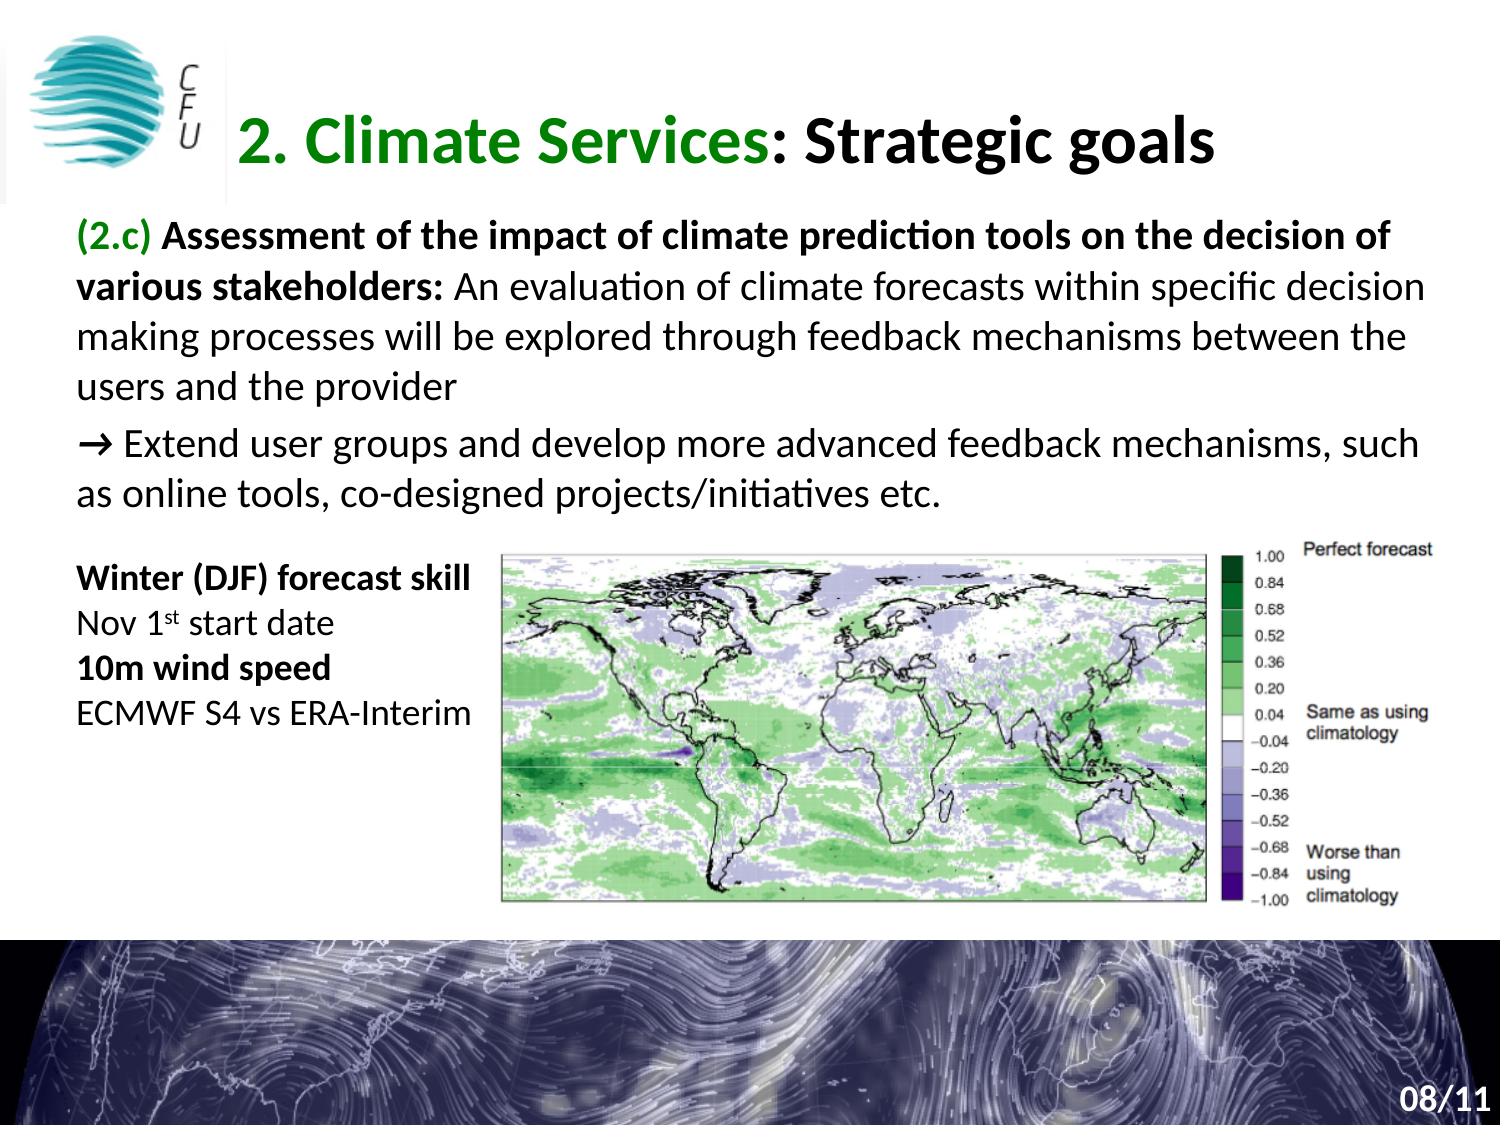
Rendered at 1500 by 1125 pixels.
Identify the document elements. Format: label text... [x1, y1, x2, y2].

picture [0, 1, 227, 205]
text_box (2.c) Assessment of the impact of climate prediction tools on the decision of various stakeholders: An evaluation of climate forecasts within specific decision making processes will be explored through feedback mechanisms between the users and the provider → Extend user groups and develop more advanced feedback mechanisms, such as online tools, co-designed projects/initiatives etc. [61, 201, 1457, 524]
picture [494, 538, 1440, 914]
text_box 2. Climate Services: Strategic goals [231, 87, 1485, 185]
text_box Winter (DJF) forecast skill Nov 1st start date 10m wind speed ECMWF S4 vs ERA-Interim [61, 546, 488, 741]
picture [0, 940, 1500, 1125]
